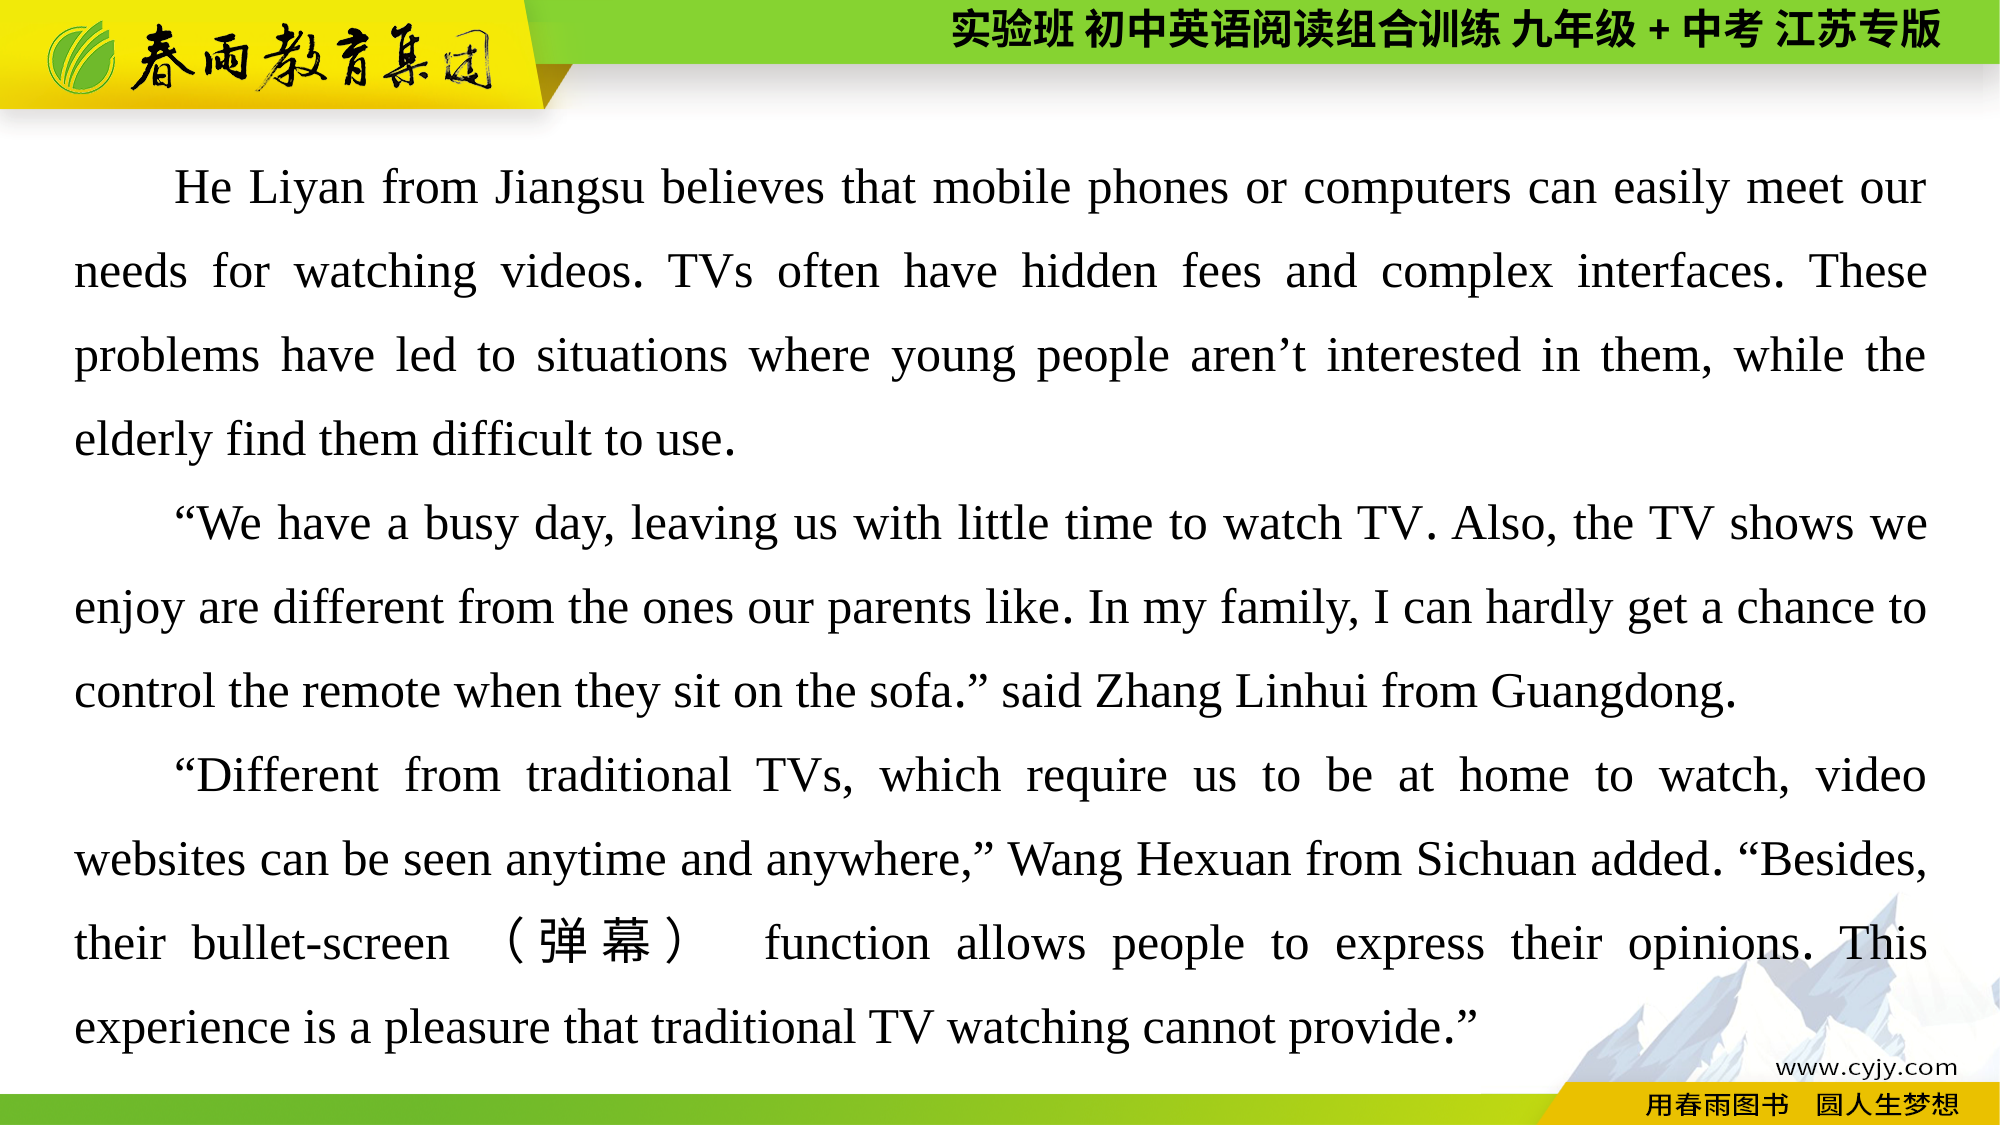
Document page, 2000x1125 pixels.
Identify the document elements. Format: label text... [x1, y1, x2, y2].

list He Liyan from Jiangsu believes that mobile phones or computers can easily meet our needs for watching videos. TVs often have hidden fees and complex interfaces. These problems have led to situations where young people aren’t interested in them, while the elderly find them difficult to use. “We have a busy day, leaving us with little time to watch TV. Also, the TV shows we enjoy are different from the ones our parents like. In my family, I can hardly get a chance to control the remote when they sit on the sofa.” said Zhang Linhui from Guangdong. “Different from traditional TVs, which require us to be at home to watch, video websites can be seen anytime and anywhere,” Wang Hexuan from Sichuan added. “Besides, their bullet-screen（弹幕） function allows people to express their opinions. This experience is a pleasure that traditional TV watching cannot provide.” [59, 122, 1944, 1061]
picture [0, 0, 2000, 1125]
